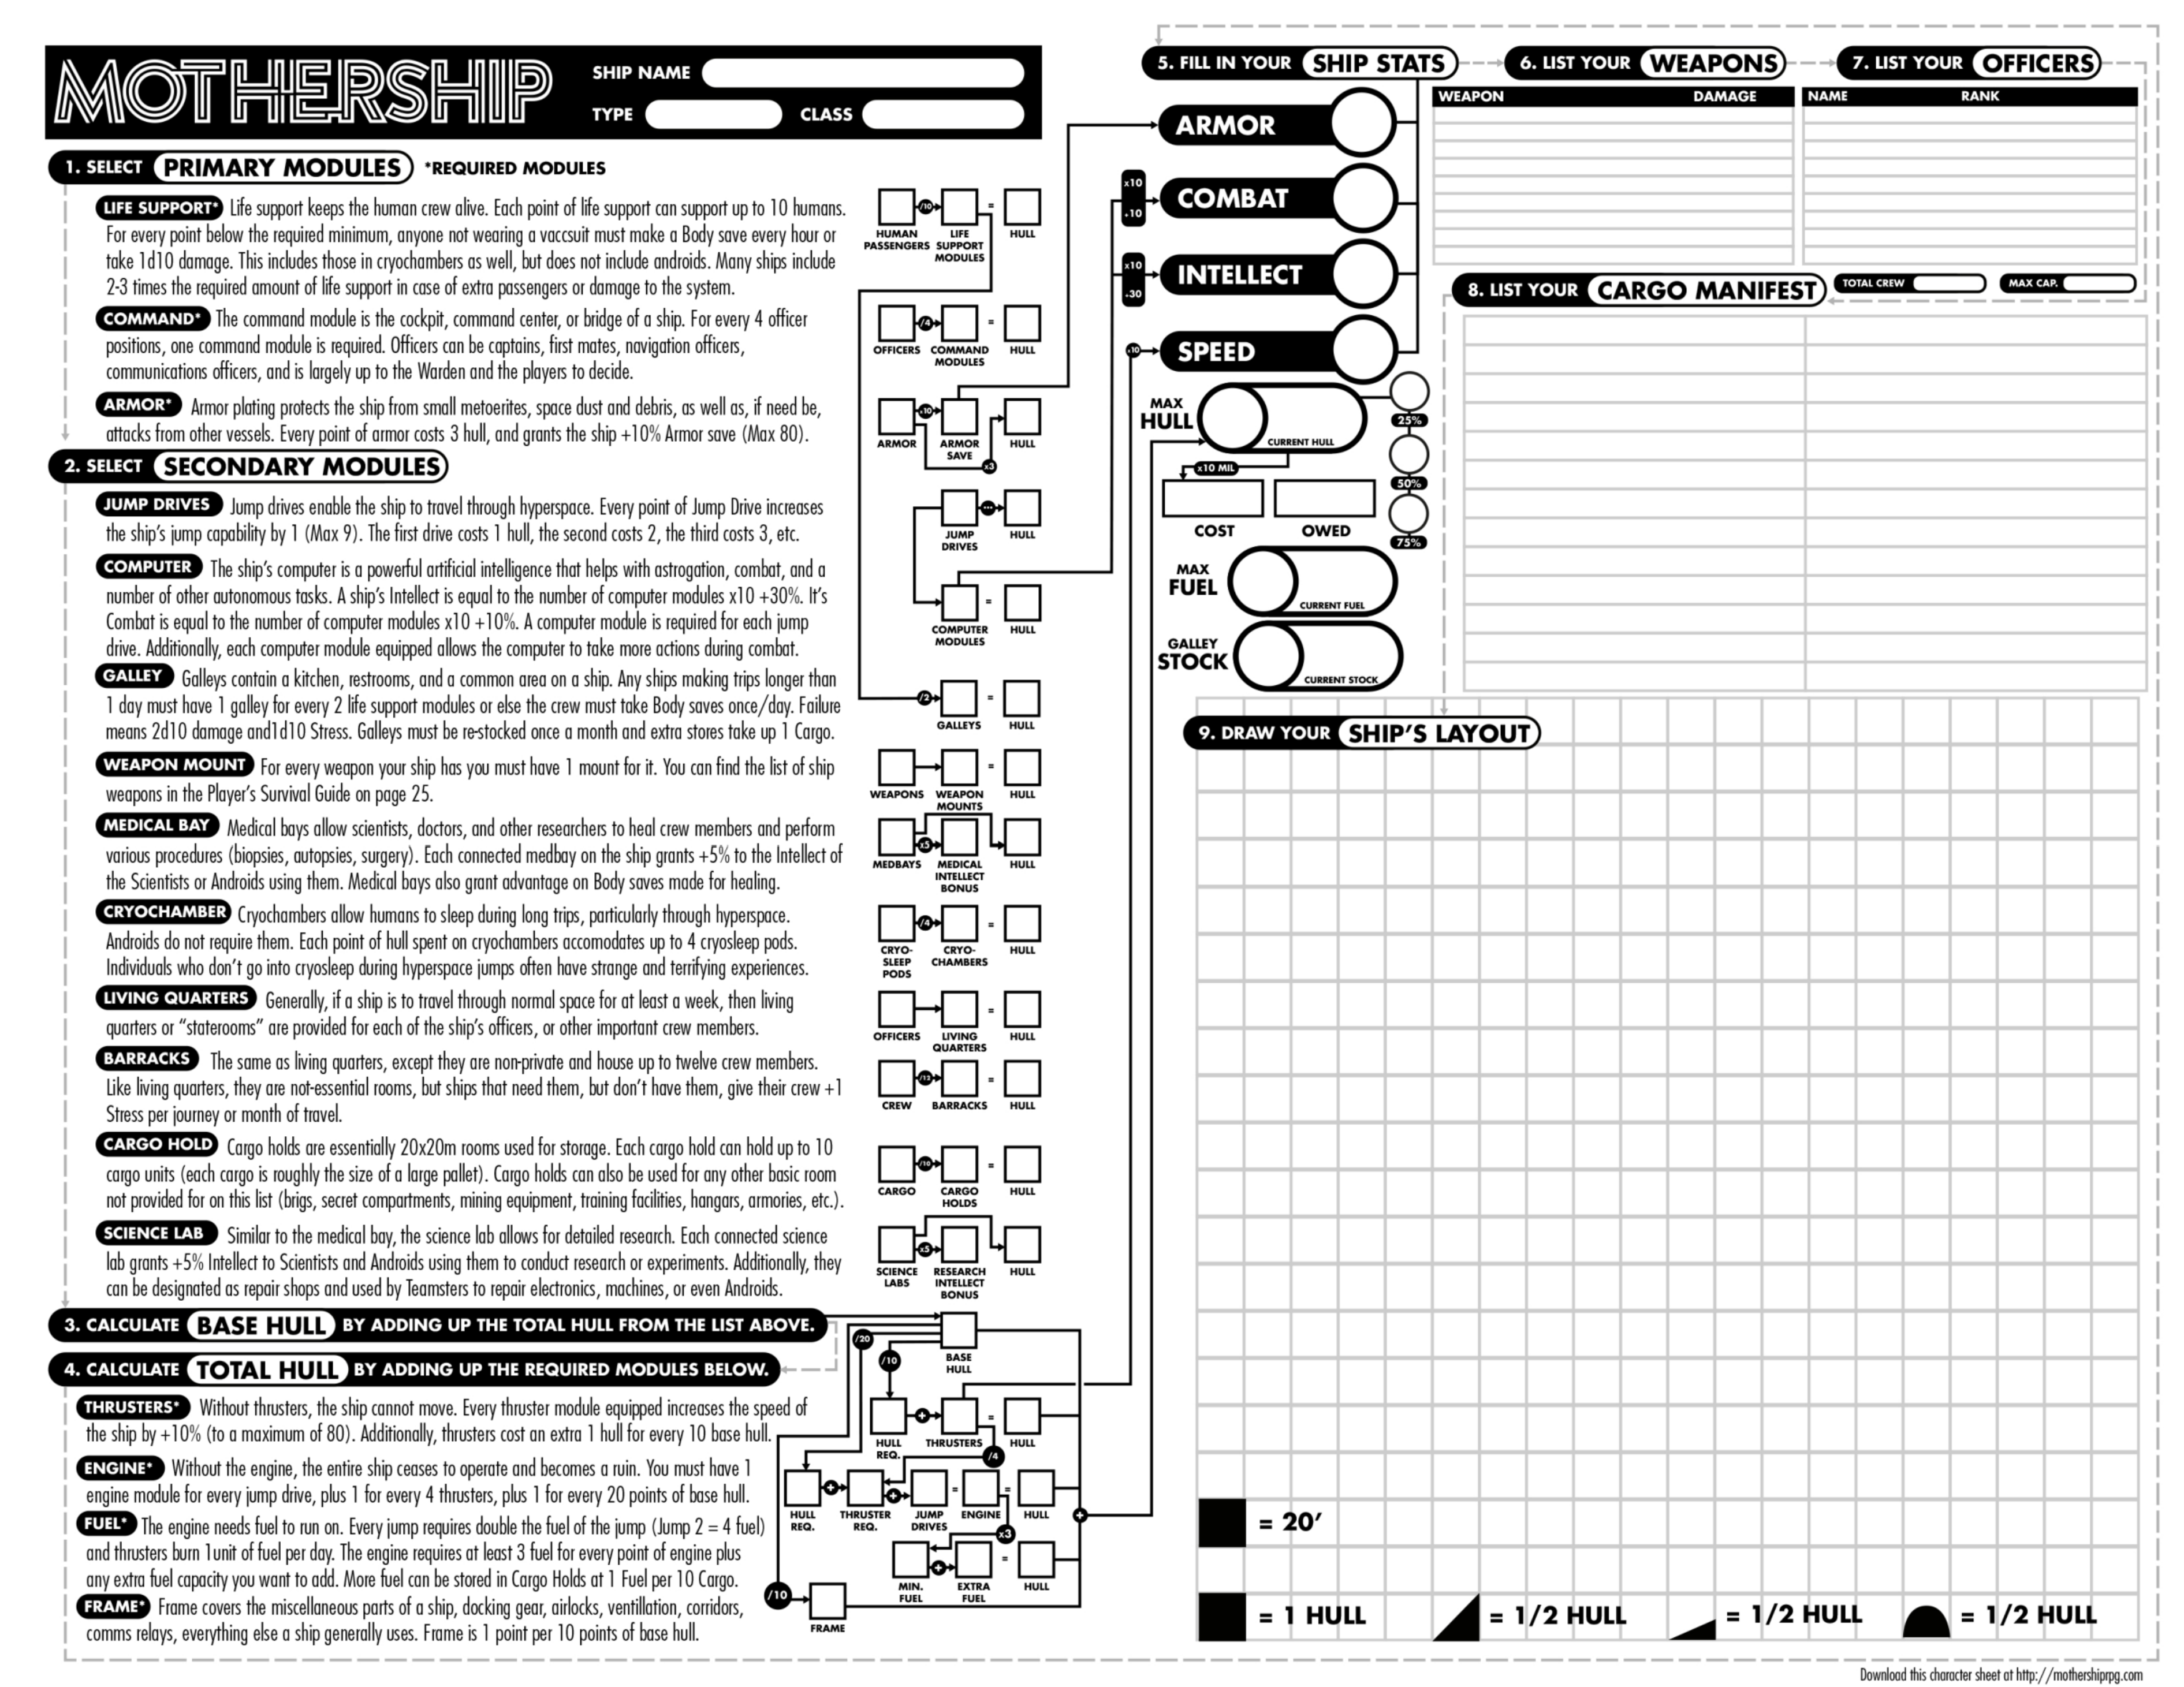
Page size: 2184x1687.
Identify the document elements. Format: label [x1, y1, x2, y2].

text_box [1387, 437, 1430, 475]
text_box [1265, 383, 1366, 454]
text_box [877, 819, 917, 854]
text_box [1004, 1145, 1041, 1181]
text_box [1463, 314, 1804, 692]
text_box [1329, 165, 1400, 233]
text_box [1004, 305, 1040, 342]
text_box [1019, 1470, 1053, 1508]
text_box [956, 1541, 990, 1576]
text_box [942, 305, 978, 343]
text_box [942, 1226, 978, 1261]
text_box [784, 1469, 821, 1505]
text_box [941, 398, 978, 433]
text_box [941, 905, 978, 942]
text_box [879, 398, 914, 436]
text_box [940, 680, 980, 715]
text_box [1390, 375, 1430, 410]
text_box [1004, 1397, 1039, 1435]
text_box [892, 1540, 929, 1576]
text_box [879, 1061, 916, 1096]
text_box [1004, 1061, 1042, 1096]
text_box [1300, 624, 1398, 692]
text_box [941, 1312, 977, 1348]
text_box [1004, 991, 1041, 1026]
text_box [1228, 546, 1298, 613]
text_box [1004, 489, 1043, 527]
text_box [1005, 586, 1042, 621]
text_box [941, 991, 978, 1026]
text_box [1274, 479, 1375, 517]
text_box [1803, 106, 2134, 268]
text_box [1019, 1542, 1054, 1577]
text_box [1330, 240, 1398, 307]
text_box [1004, 680, 1039, 718]
text_box [860, 98, 1022, 129]
text_box [847, 1470, 882, 1505]
text_box [1229, 624, 1300, 691]
text_box [963, 1470, 1000, 1505]
text_box [1198, 383, 1265, 451]
text_box [1298, 546, 1396, 614]
text_box [1913, 274, 1990, 295]
text_box [1006, 399, 1039, 436]
text_box [942, 1145, 977, 1184]
text_box [942, 489, 978, 524]
text_box [911, 1470, 948, 1505]
text_box [942, 1398, 978, 1433]
text_box [942, 819, 979, 859]
text_box [879, 1226, 915, 1261]
text_box [1330, 315, 1398, 382]
text_box [942, 749, 982, 785]
text_box [877, 304, 914, 342]
text_box [877, 905, 915, 943]
text_box [941, 188, 978, 226]
text_box [703, 59, 1022, 88]
text_box [645, 100, 780, 129]
text_box [1162, 480, 1264, 517]
text_box [1005, 749, 1045, 785]
text_box [810, 1583, 845, 1618]
text_box [1804, 315, 2147, 691]
text_box [2063, 275, 2139, 296]
text_box [871, 1397, 907, 1432]
text_box [879, 749, 919, 786]
picture [0, 0, 2184, 1687]
text_box [879, 991, 916, 1026]
text_box [1433, 107, 1796, 268]
text_box [1004, 818, 1042, 856]
text_box [1004, 905, 1043, 940]
text_box [1387, 495, 1430, 532]
text_box [878, 188, 915, 226]
text_box [1004, 1225, 1040, 1260]
text_box [1003, 188, 1039, 223]
text_box [942, 1059, 977, 1095]
text_box [941, 584, 978, 619]
text_box [1329, 90, 1396, 158]
text_box [878, 1145, 913, 1183]
